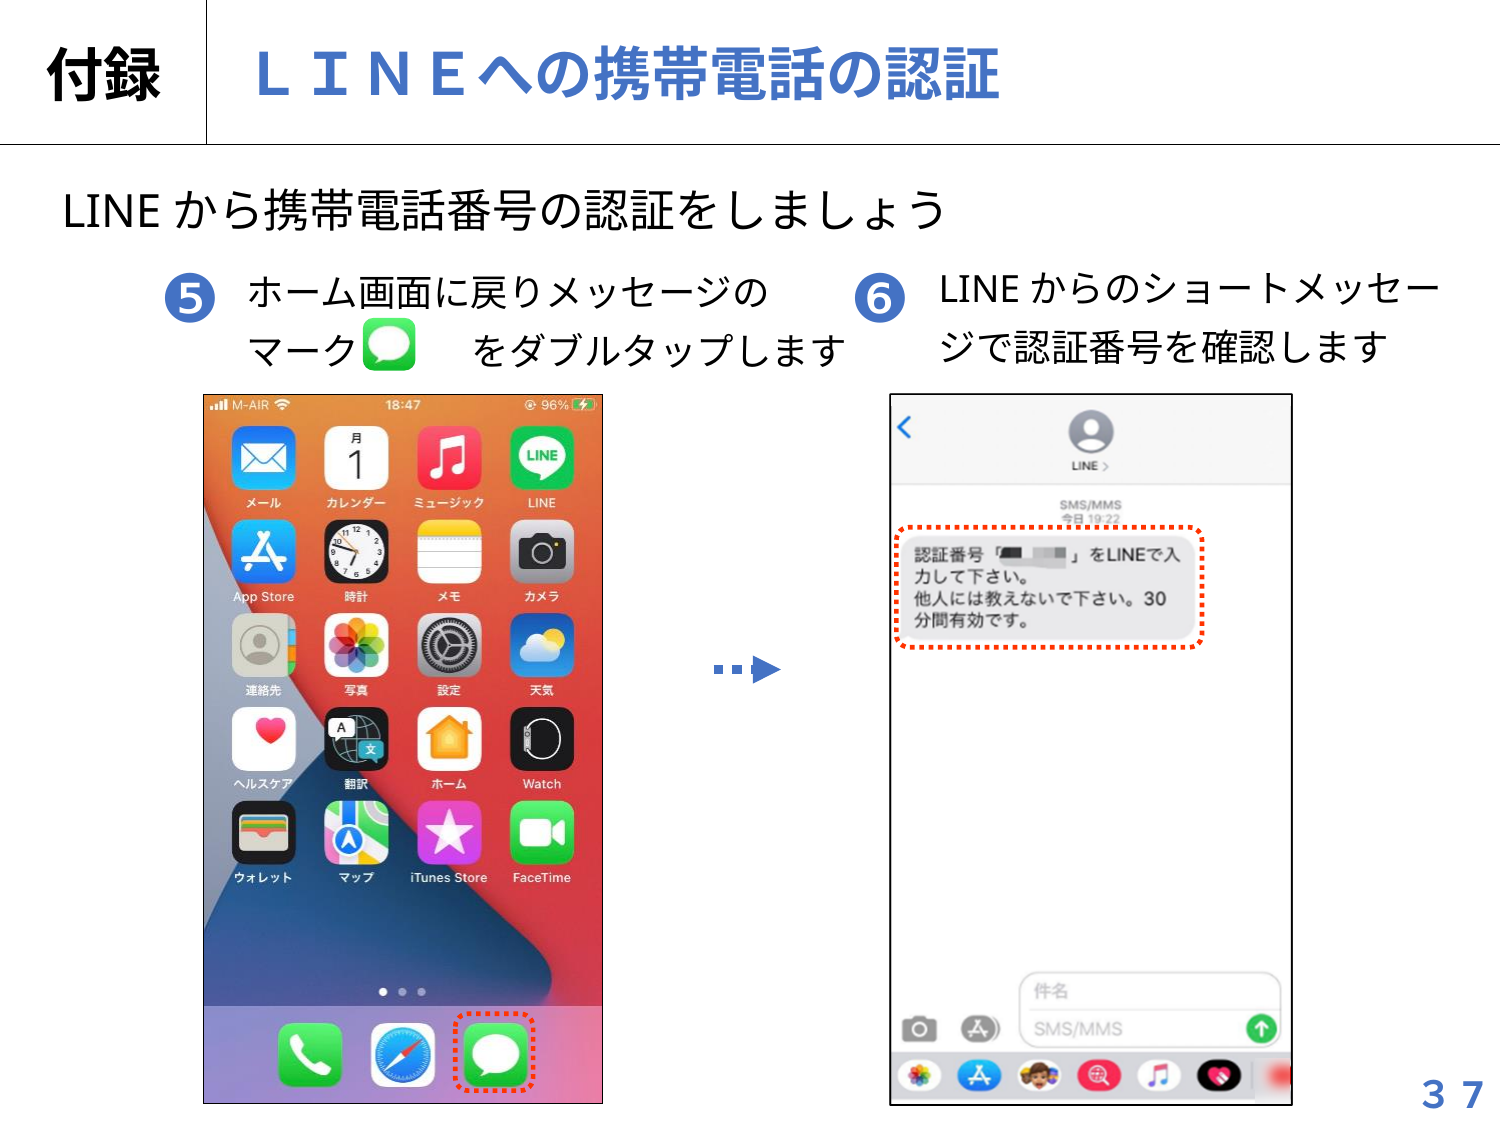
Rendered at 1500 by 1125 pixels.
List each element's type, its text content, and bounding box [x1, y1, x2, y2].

text_box ❻ [835, 274, 923, 343]
picture [203, 394, 603, 1104]
text_box ３7 [1399, 1063, 1500, 1123]
text_box LINEから携帯電話番号の認証をしましょう [46, 180, 1422, 274]
picture [362, 317, 416, 371]
picture [889, 393, 1293, 1106]
text_box LINEからのショートメッセージで認証番号を確認します [923, 244, 1472, 376]
title ＬＩＮＥへの携帯電話の認証 [228, 36, 1472, 116]
text_box 付録 [0, 0, 207, 147]
text_box ❺ [145, 274, 223, 343]
text_box ホーム画面に戻りメッセージの マーク をダブルタップします [231, 274, 871, 381]
